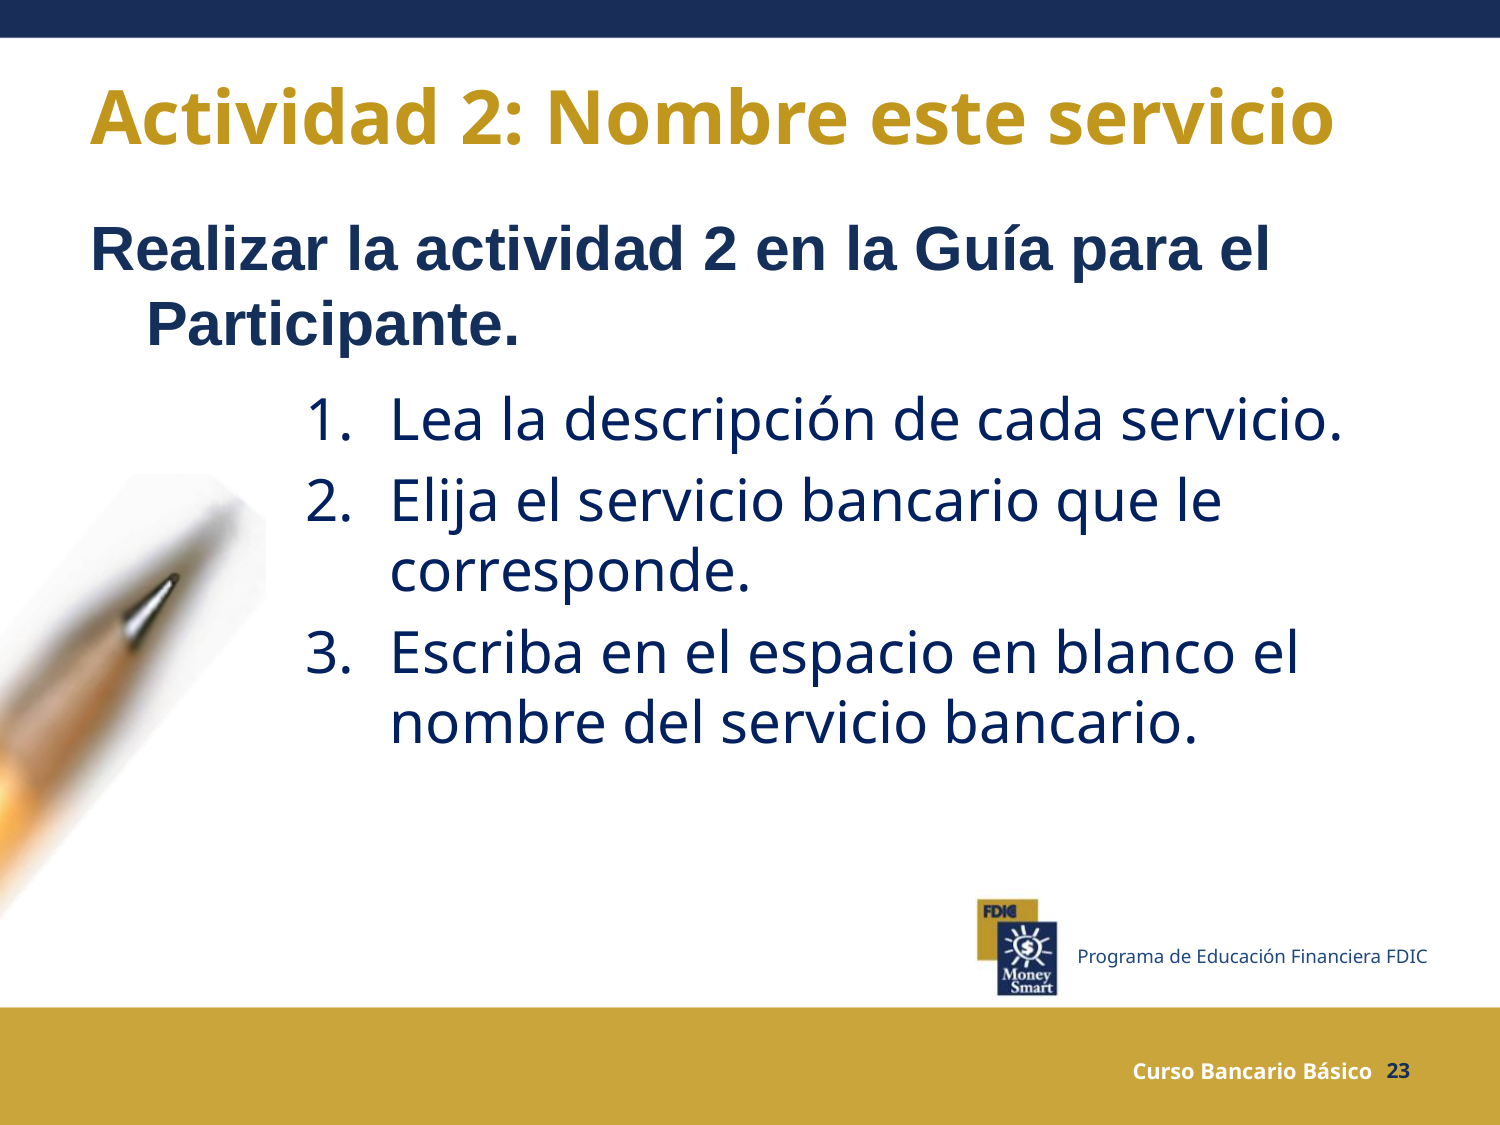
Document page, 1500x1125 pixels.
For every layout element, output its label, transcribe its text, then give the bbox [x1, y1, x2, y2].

picture [0, 0, 1500, 1125]
list Realizar la actividad 2 en la Guía para el Participante. Lea la descripción de cada servicio. Elija el servicio bancario que le corresponde. Escriba en el espacio en blanco el nombre del servicio bancario. [74, 199, 1426, 901]
title Actividad 2: Nombre este servicio [74, 62, 1426, 163]
